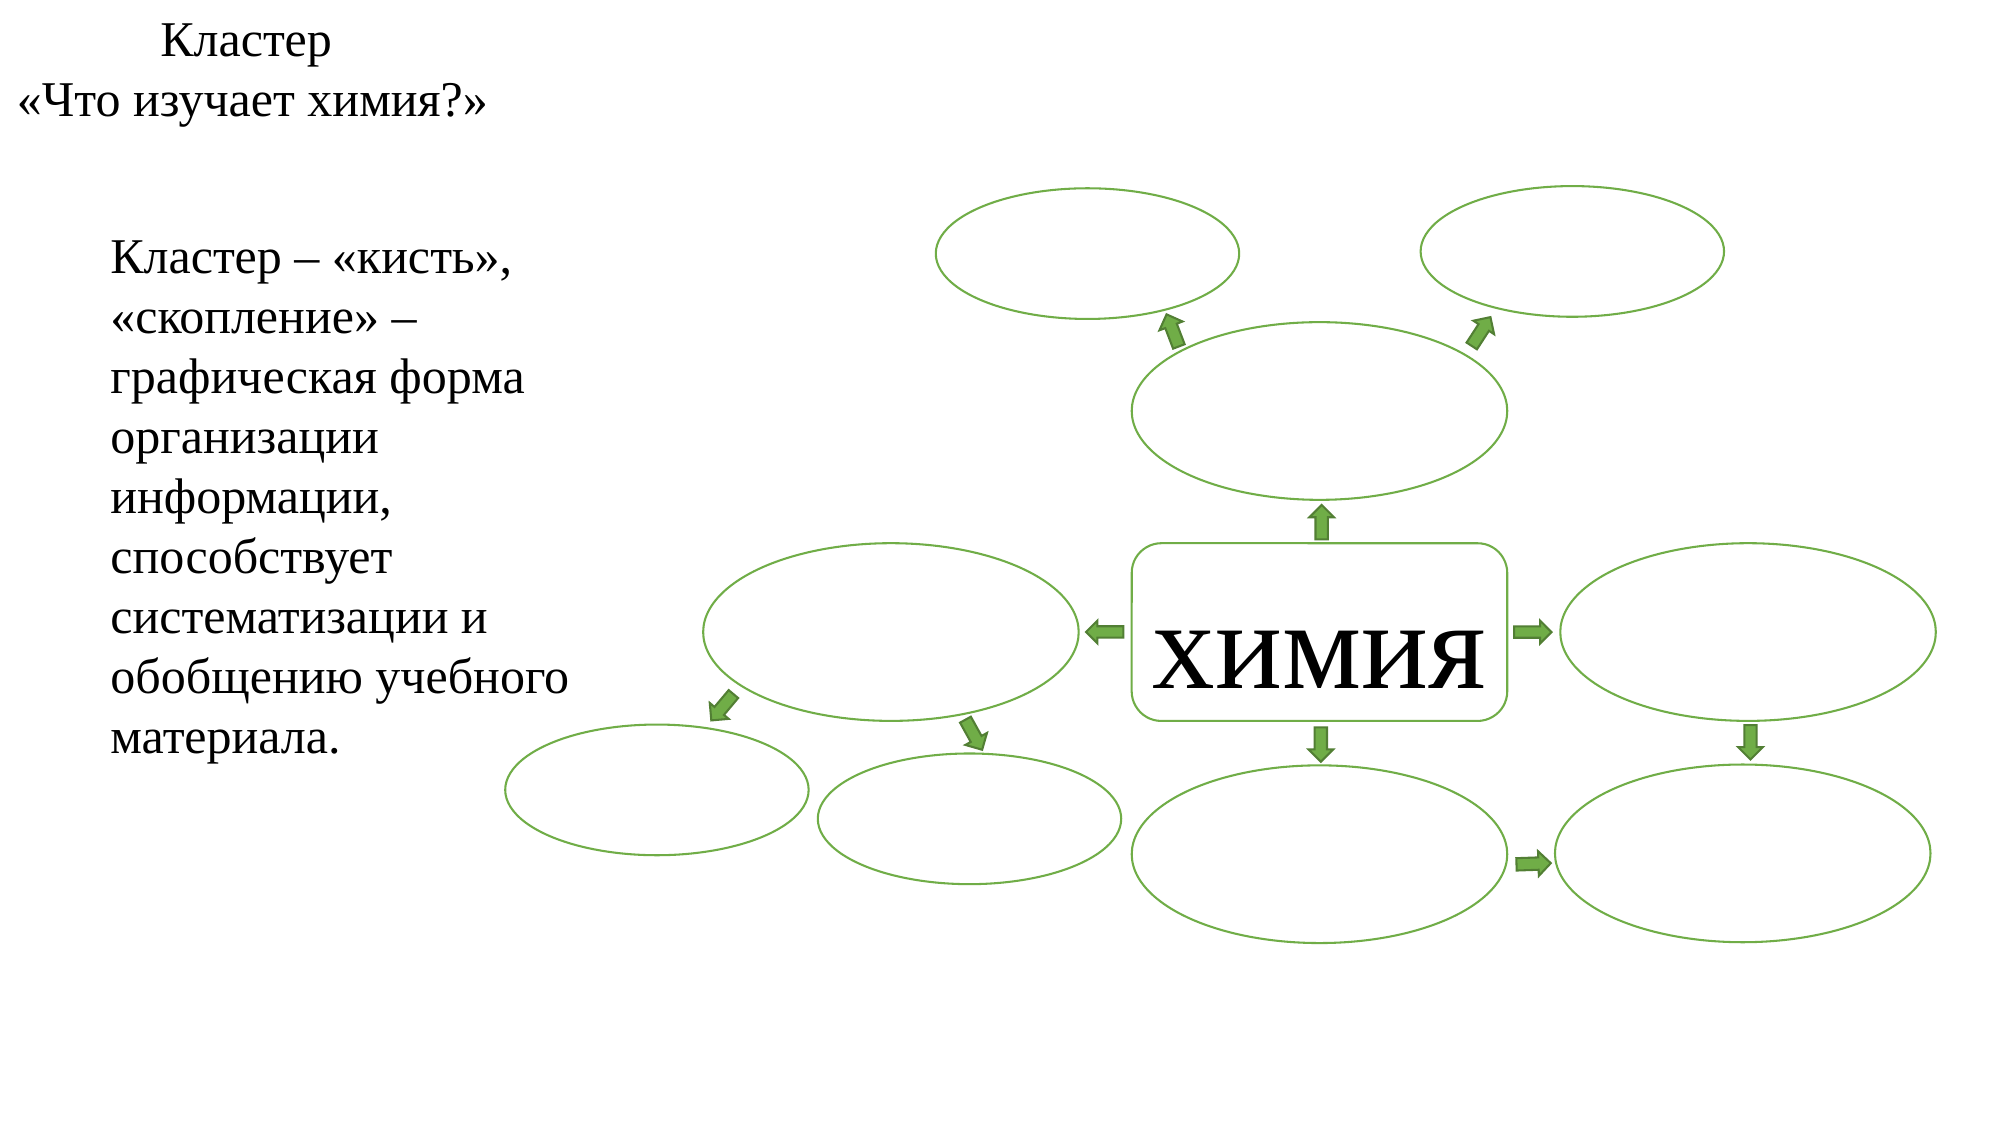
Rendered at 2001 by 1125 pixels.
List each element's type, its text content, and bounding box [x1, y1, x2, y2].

text_box Кластер «Что изучает химия?» [0, 0, 506, 134]
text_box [505, 186, 1954, 944]
text_box Кластер – «кисть», «скопление» – графическая форма организации информации, способствует систематизации и обобщению учебного материала. [95, 216, 505, 772]
